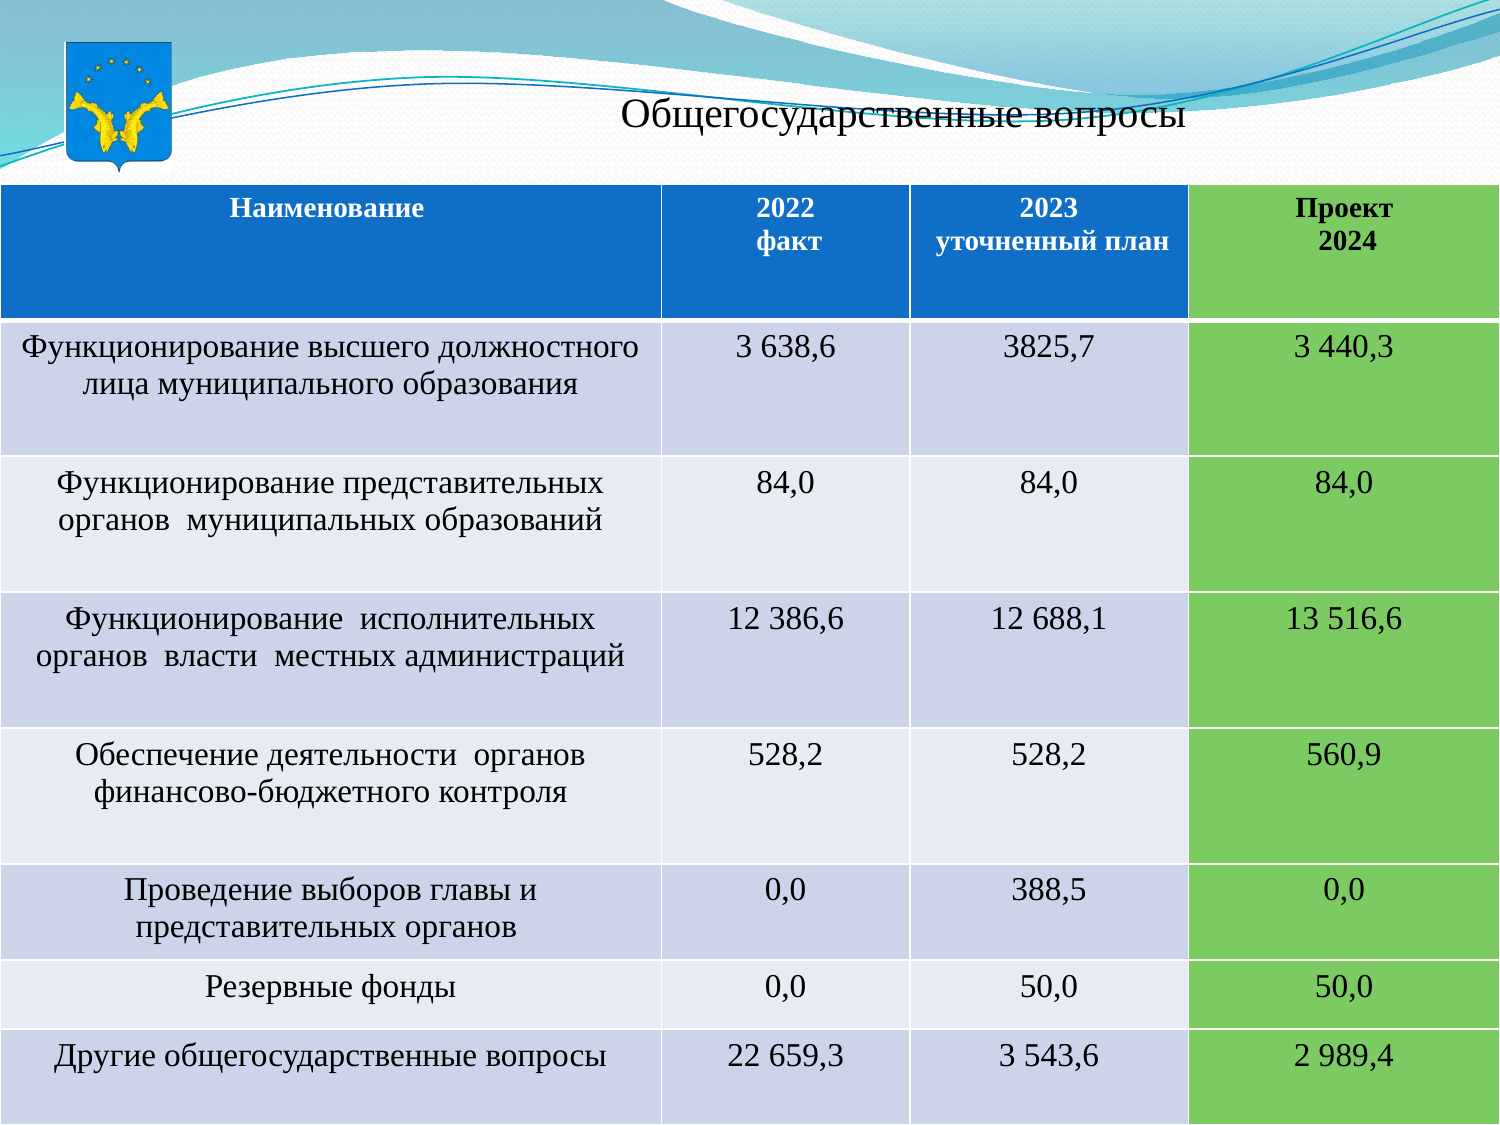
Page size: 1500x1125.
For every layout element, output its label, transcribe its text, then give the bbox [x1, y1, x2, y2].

table_cell 13 516,6 [1189, 593, 1499, 727]
table_cell Функционирование исполнительных органов власти местных администраций [1, 593, 661, 727]
table_cell 2 989,4 [1189, 1030, 1499, 1124]
table_cell 50,0 [911, 961, 1188, 1028]
table_cell 3825,7 [911, 323, 1188, 455]
table_cell 12 386,6 [662, 593, 909, 727]
table_cell 84,0 [662, 457, 909, 591]
table_cell Другие общегосударственные вопросы [1, 1030, 661, 1124]
table_cell Функционирование высшего должностного лица муниципального образования [1, 323, 661, 455]
table_header Наименование [1, 185, 661, 318]
table_cell Проведение выборов главы и представительных органов [1, 865, 661, 959]
table_header Проект 2024 [1189, 185, 1499, 318]
table_cell 22 659,3 [662, 1030, 909, 1124]
picture [64, 42, 172, 173]
table_header 2022 факт [662, 185, 909, 318]
table_cell 560,9 [1189, 729, 1499, 863]
table_cell 0,0 [662, 961, 909, 1028]
text_box Общегосударственные вопросы [395, 78, 1412, 143]
table_cell 0,0 [662, 865, 909, 959]
table_cell 12 688,1 [911, 593, 1188, 727]
table_cell 3 638,6 [662, 323, 909, 455]
table_header 2023 уточненный план [911, 185, 1188, 318]
table_cell 528,2 [662, 729, 909, 863]
table_cell 50,0 [1189, 961, 1499, 1028]
table_cell 3 543,6 [911, 1030, 1188, 1124]
table_cell Обеспечение деятельности органов финансово-бюджетного контроля [1, 729, 661, 863]
table_cell 528,2 [911, 729, 1188, 863]
table_cell 3 440,3 [1189, 323, 1499, 455]
table_cell 388,5 [911, 865, 1188, 959]
table_cell 84,0 [911, 457, 1188, 591]
table_cell Функционирование представительных органов муниципальных образований [1, 457, 661, 591]
table_cell 84,0 [1189, 457, 1499, 591]
table_cell 0,0 [1189, 865, 1499, 959]
table_cell Резервные фонды [1, 961, 661, 1028]
